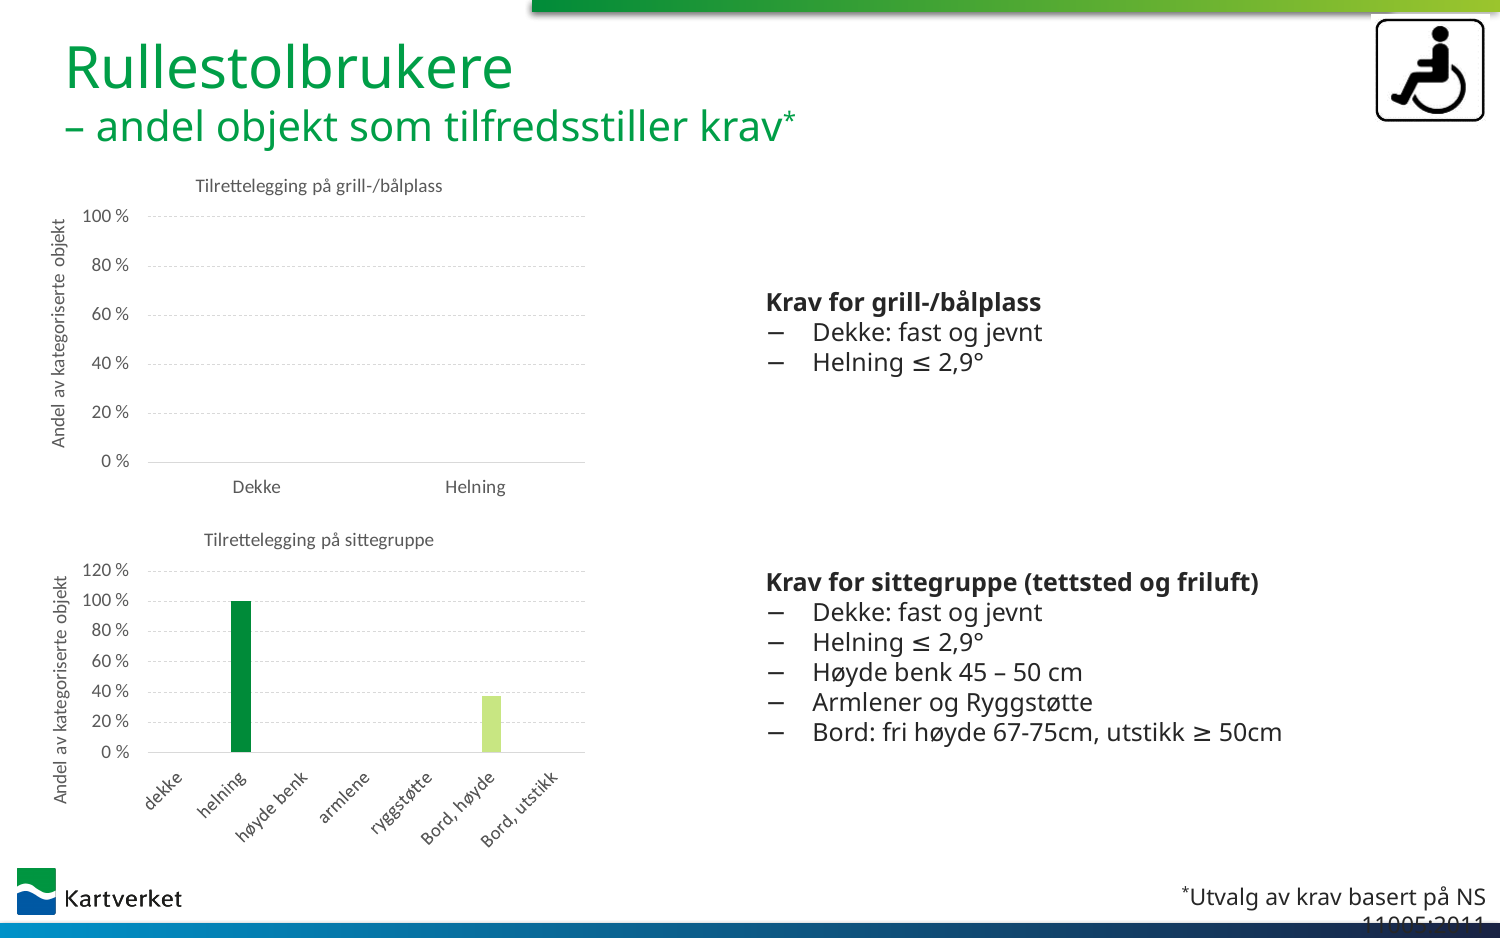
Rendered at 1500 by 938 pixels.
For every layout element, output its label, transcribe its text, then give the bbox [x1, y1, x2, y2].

text_box *Utvalg av krav basert på NS 11005:2011 [1068, 873, 1500, 938]
picture [41, 166, 596, 505]
picture [41, 520, 596, 859]
text_box Rullestolbrukere – andel objekt som tilfredsstiller krav* [49, 14, 1431, 158]
text_box Krav for sittegruppe (tettsted og friluft) Dekke: fast og jevnt Helning ≤ 2,9° Høyde benk 45 – 50 cm Armlener og Ryggstøtte Bord: fri høyde 67-75cm, utstikk ≥ 50cm [750, 559, 1500, 754]
picture [1371, 13, 1491, 127]
text_box Krav for grill-/bålplass Dekke: fast og jevnt Helning ≤ 2,9° [750, 279, 1452, 384]
